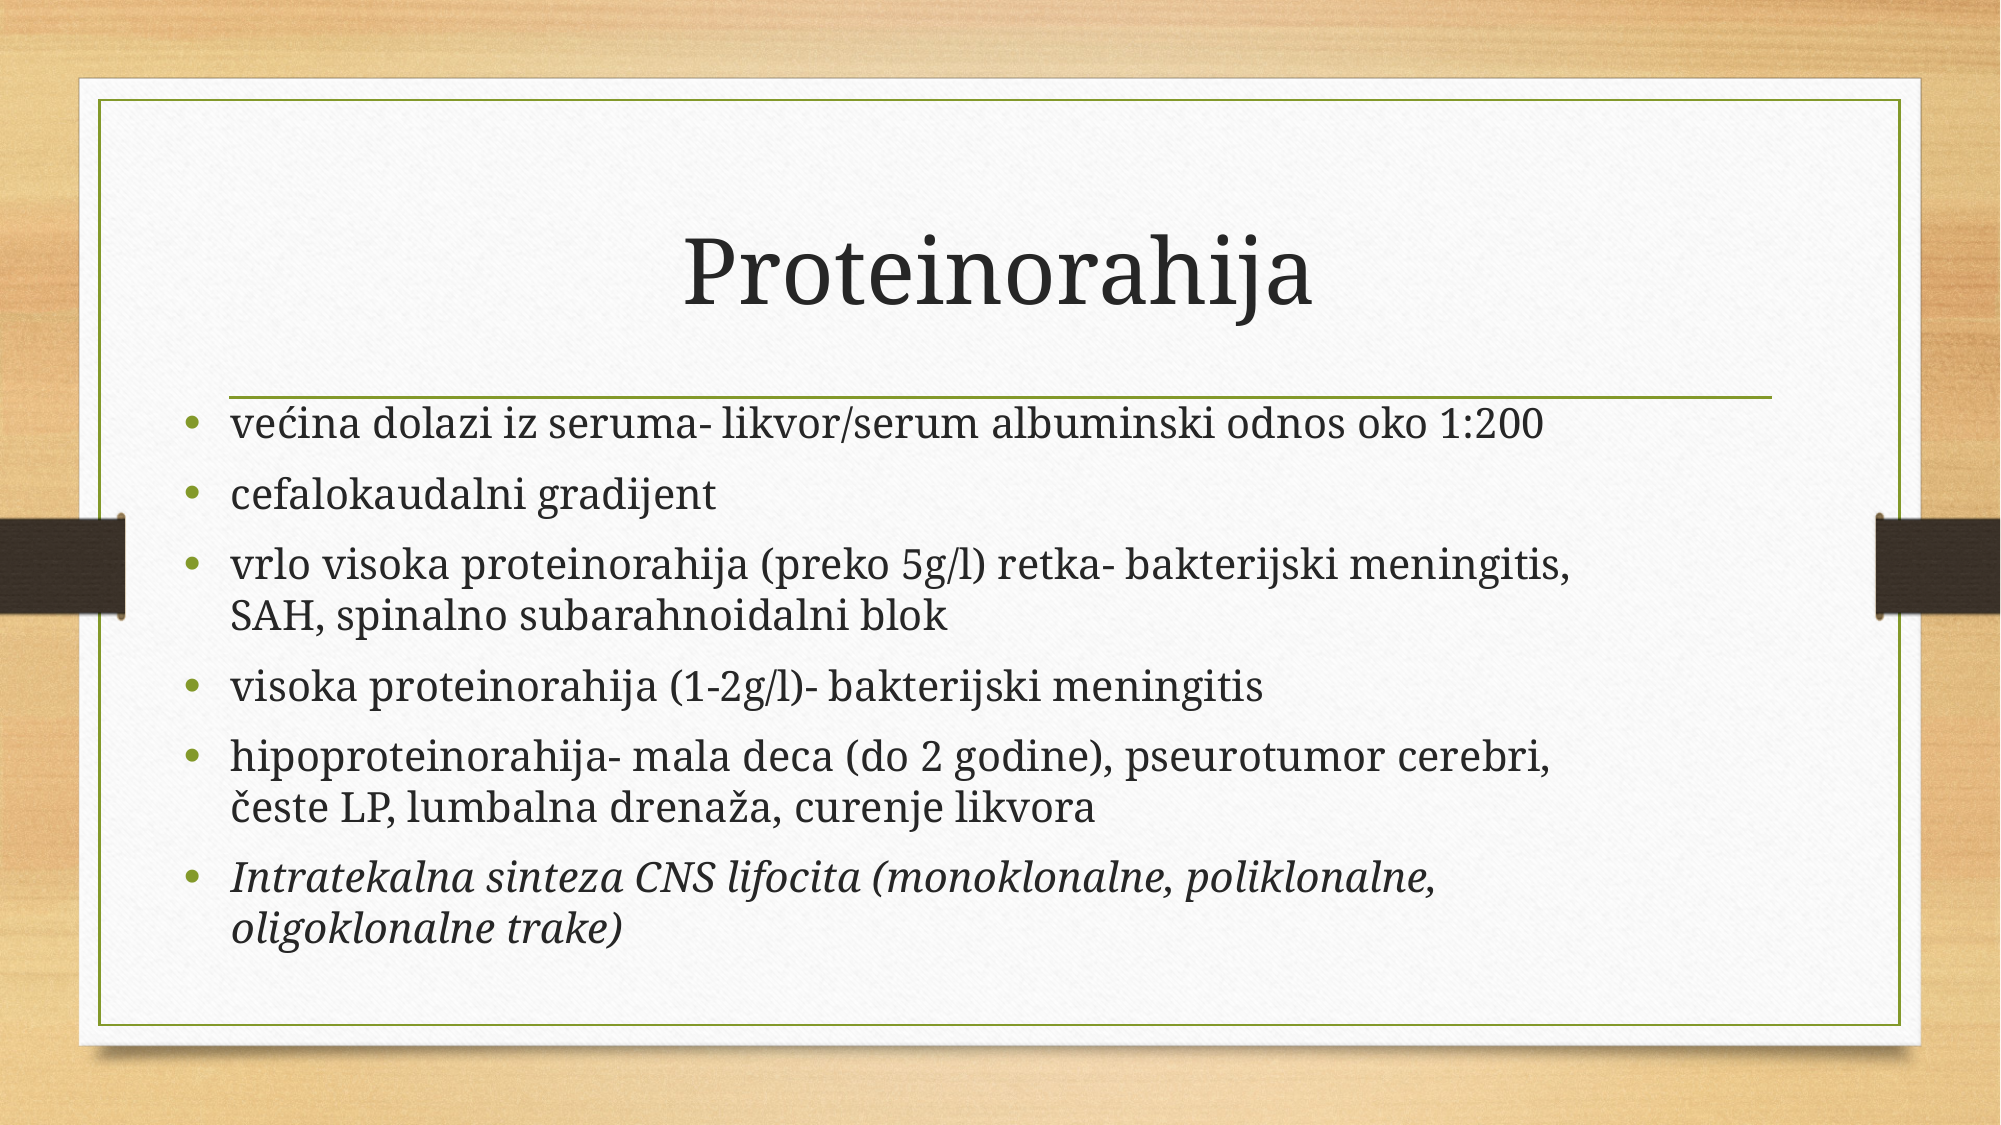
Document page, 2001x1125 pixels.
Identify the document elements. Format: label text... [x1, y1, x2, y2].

picture [0, 0, 2001, 1125]
title Proteinorahija [212, 161, 1788, 375]
list većina dolazi iz seruma- likvor/serum albuminski odnos oko 1:200 cefalokaudalni gradijent vrlo visoka proteinorahija (preko 5g/l) retka- bakterijski meningitis, SAH, spinalno subarahnoidalni blok visoka proteinorahija (1-2g/l)- bakterijski meningitis hipoproteinorahija- mala deca (do 2 godine), pseurotumor cerebri, česte LP, lumbalna drenaža, curenje likvora Intratekalna sinteza CNS lifocita (monoklonalne, poliklonalne, oligoklonalne trake) [168, 388, 1619, 1125]
